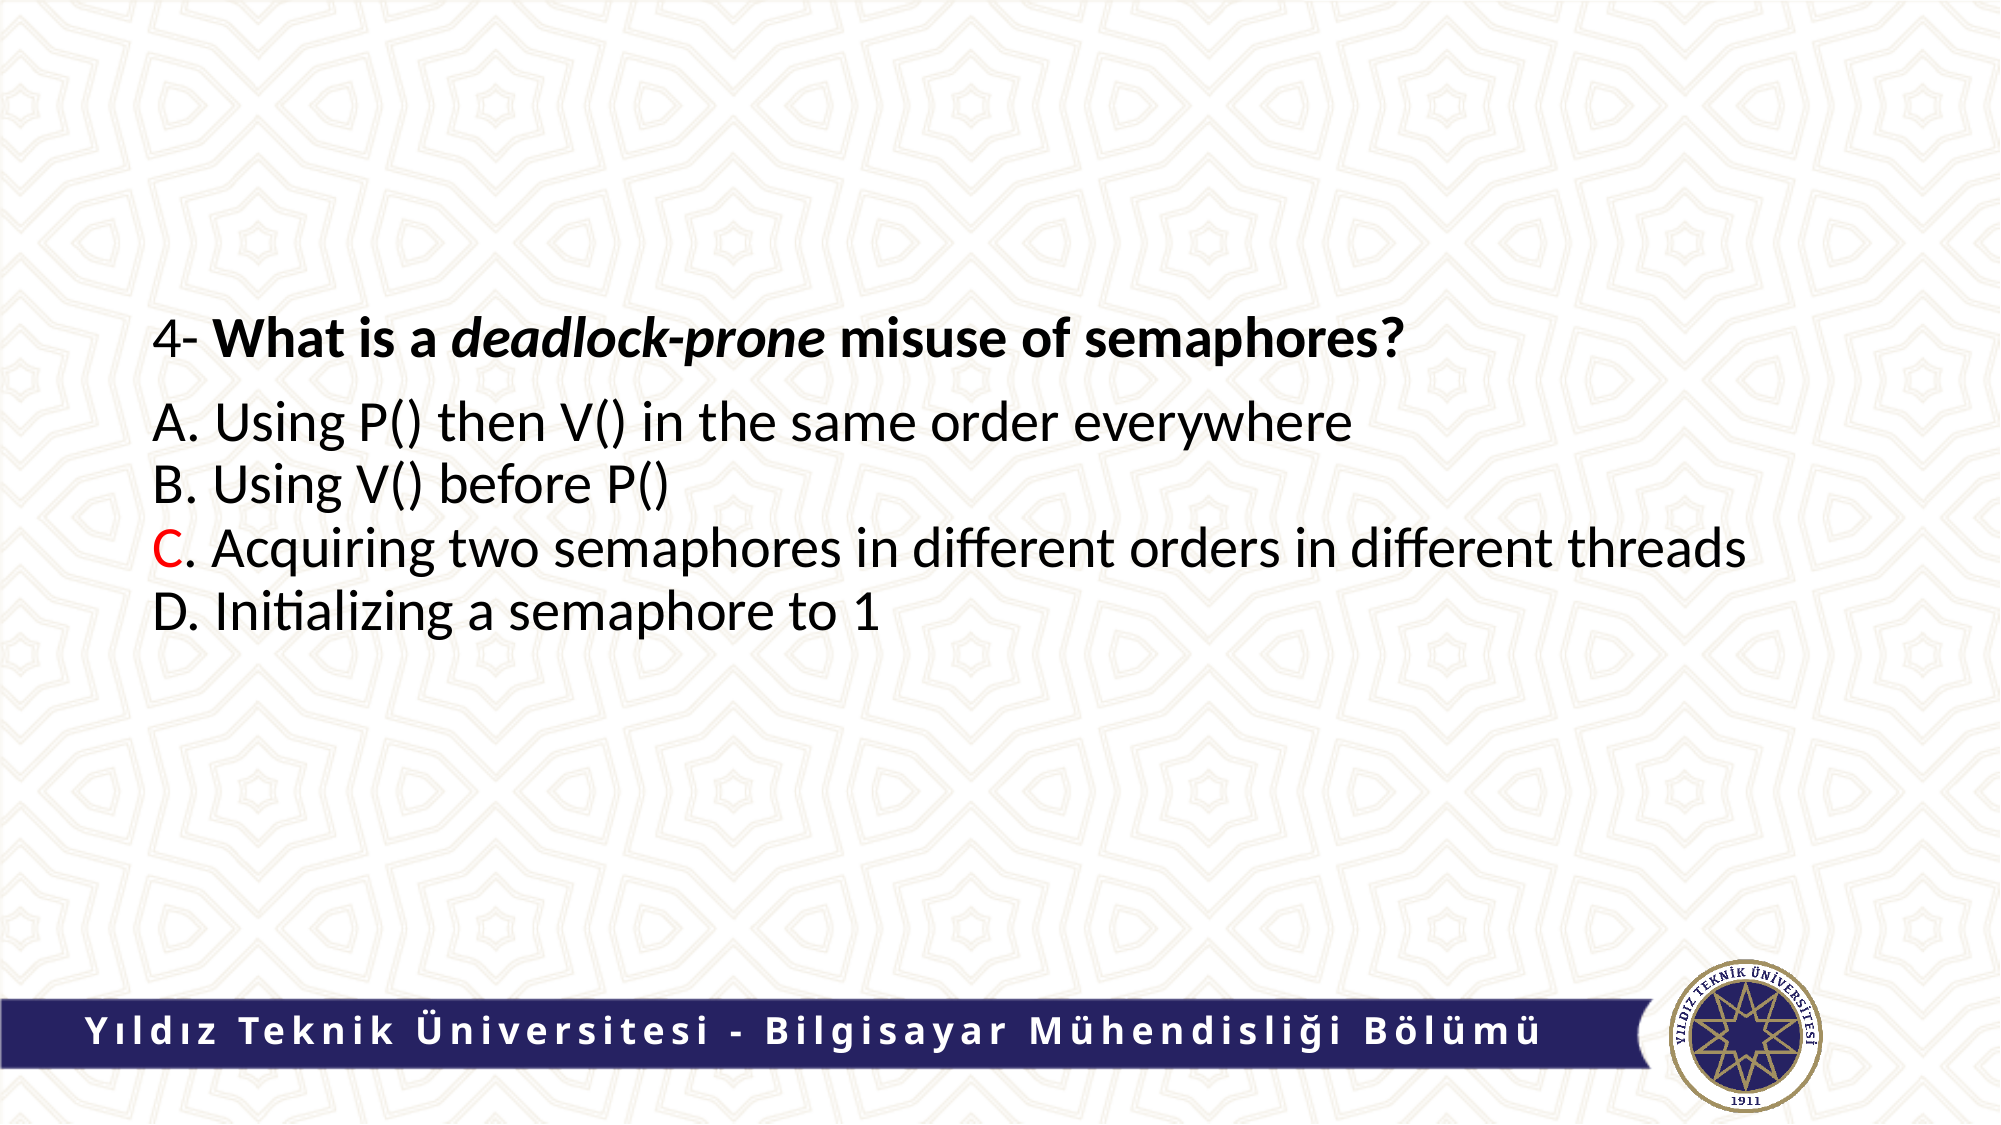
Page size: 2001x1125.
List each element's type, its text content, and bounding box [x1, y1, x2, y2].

picture [0, 0, 2000, 1125]
list 4- What is a deadlock-prone misuse of semaphores? A. Using P() then V() in the same order everywhere B. Using V() before P() C. Acquiring two semaphores in different orders in different threads D. Initializing a semaphore to 1 [137, 299, 1863, 982]
footer Yıldız Teknik Üniversitesi - Bilgisayar Mühendisliği Bölümü [0, 997, 1628, 1069]
